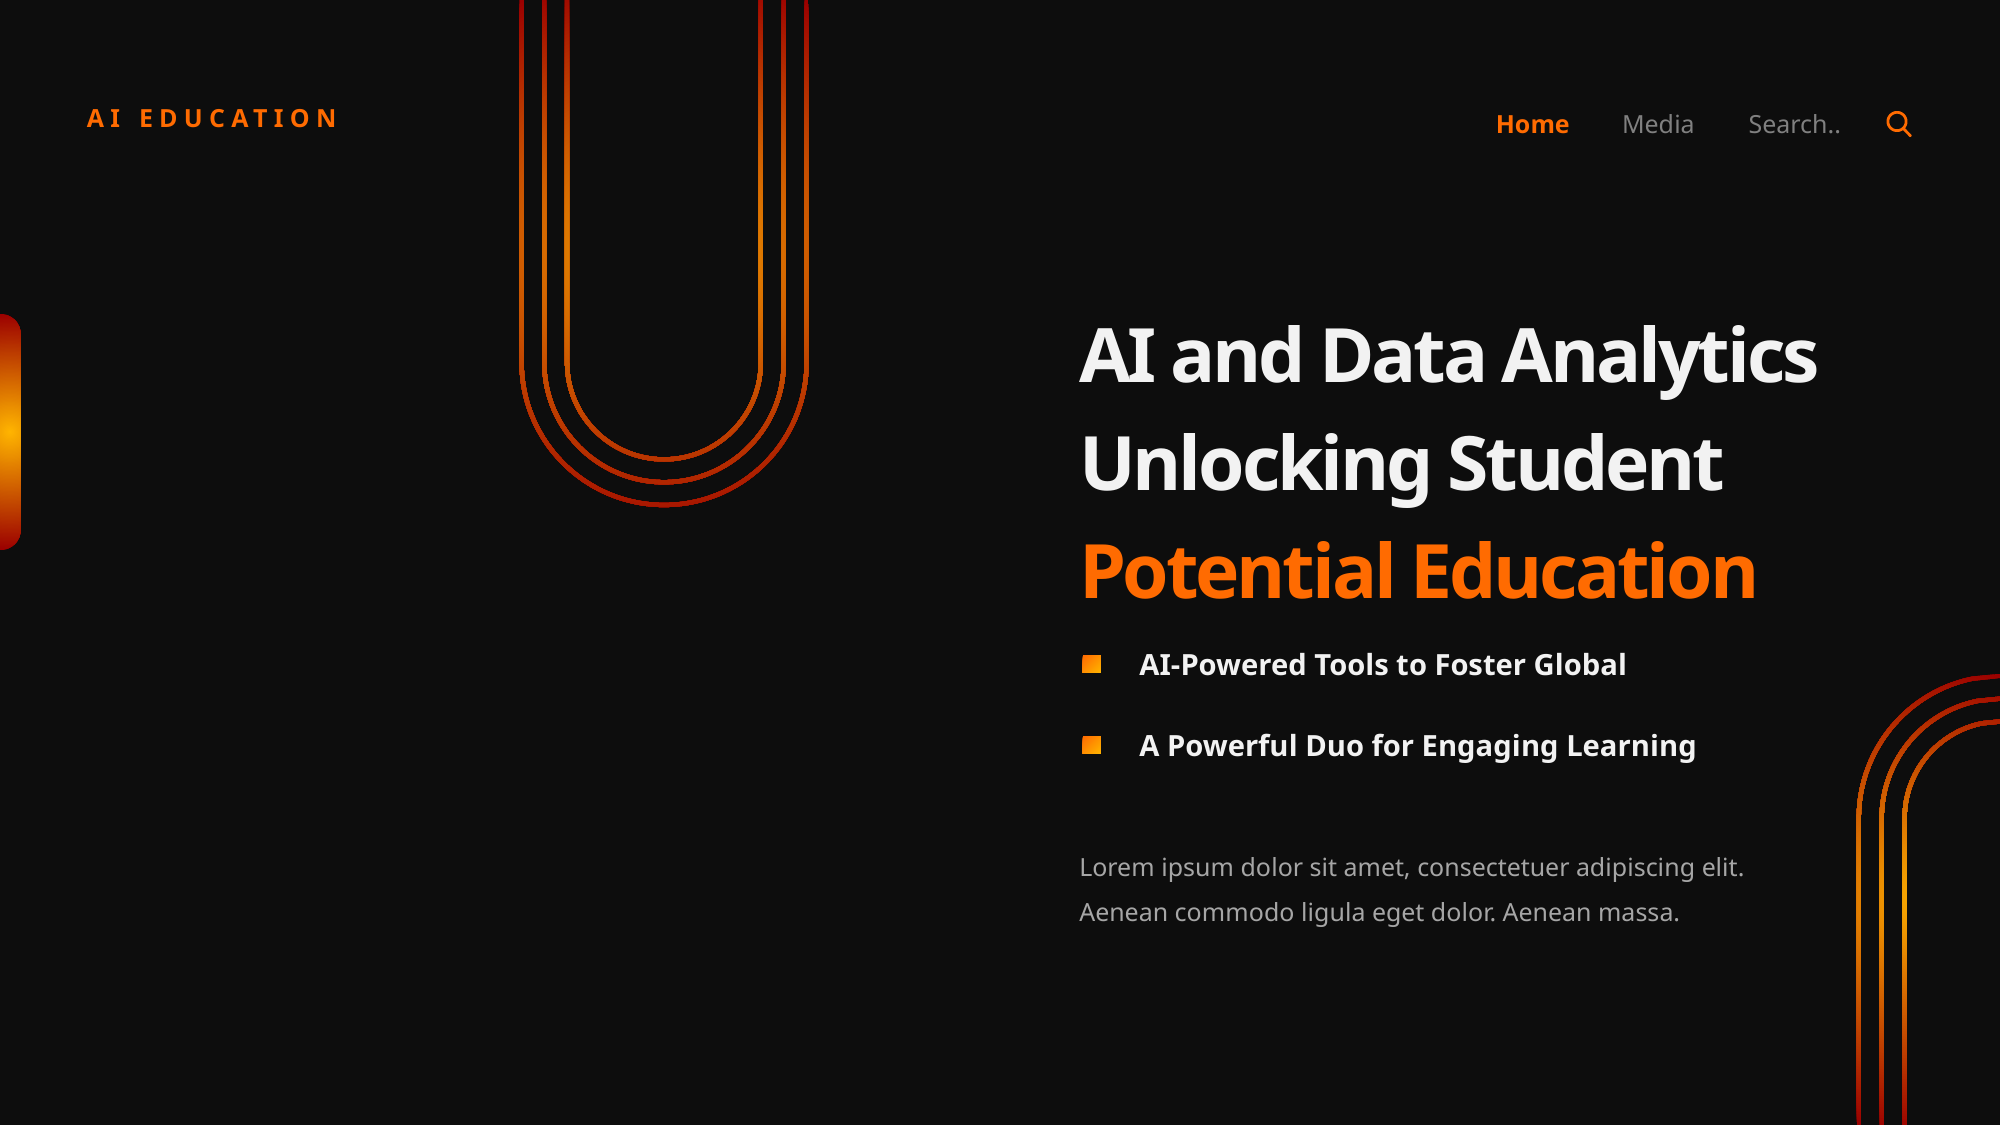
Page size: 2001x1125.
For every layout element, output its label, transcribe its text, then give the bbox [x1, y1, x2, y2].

text_box [0, 312, 22, 552]
text_box A Powerful Duo for Engaging Learning [1124, 719, 1838, 770]
text_box AI-Powered Tools to Foster Global [1124, 639, 1778, 689]
text_box [1082, 654, 1102, 674]
text_box Media [1607, 101, 1710, 146]
text_box AI and Data Analytics Unlocking Student Potential Education [1064, 282, 1912, 621]
text_box [1886, 111, 1912, 138]
text_box [519, 0, 524, 94]
text_box [564, 0, 570, 94]
text_box [564, 140, 570, 296]
text_box [781, 0, 786, 296]
text_box Home [1480, 101, 1585, 146]
text_box [1082, 735, 1102, 754]
picture [234, 296, 918, 1125]
text_box [542, 0, 547, 94]
text_box AI EDUCATION [72, 94, 621, 140]
text_box [519, 140, 524, 296]
text_box Search.. [1733, 101, 1857, 146]
text_box [542, 140, 547, 296]
text_box Lorem ipsum dolor sit amet, consectetuer adipiscing elit. Aenean commodo ligula eget dolor. Aenean massa. [1064, 829, 1815, 934]
text_box [1856, 673, 2000, 1125]
text_box [758, 0, 763, 296]
text_box [804, 0, 809, 296]
